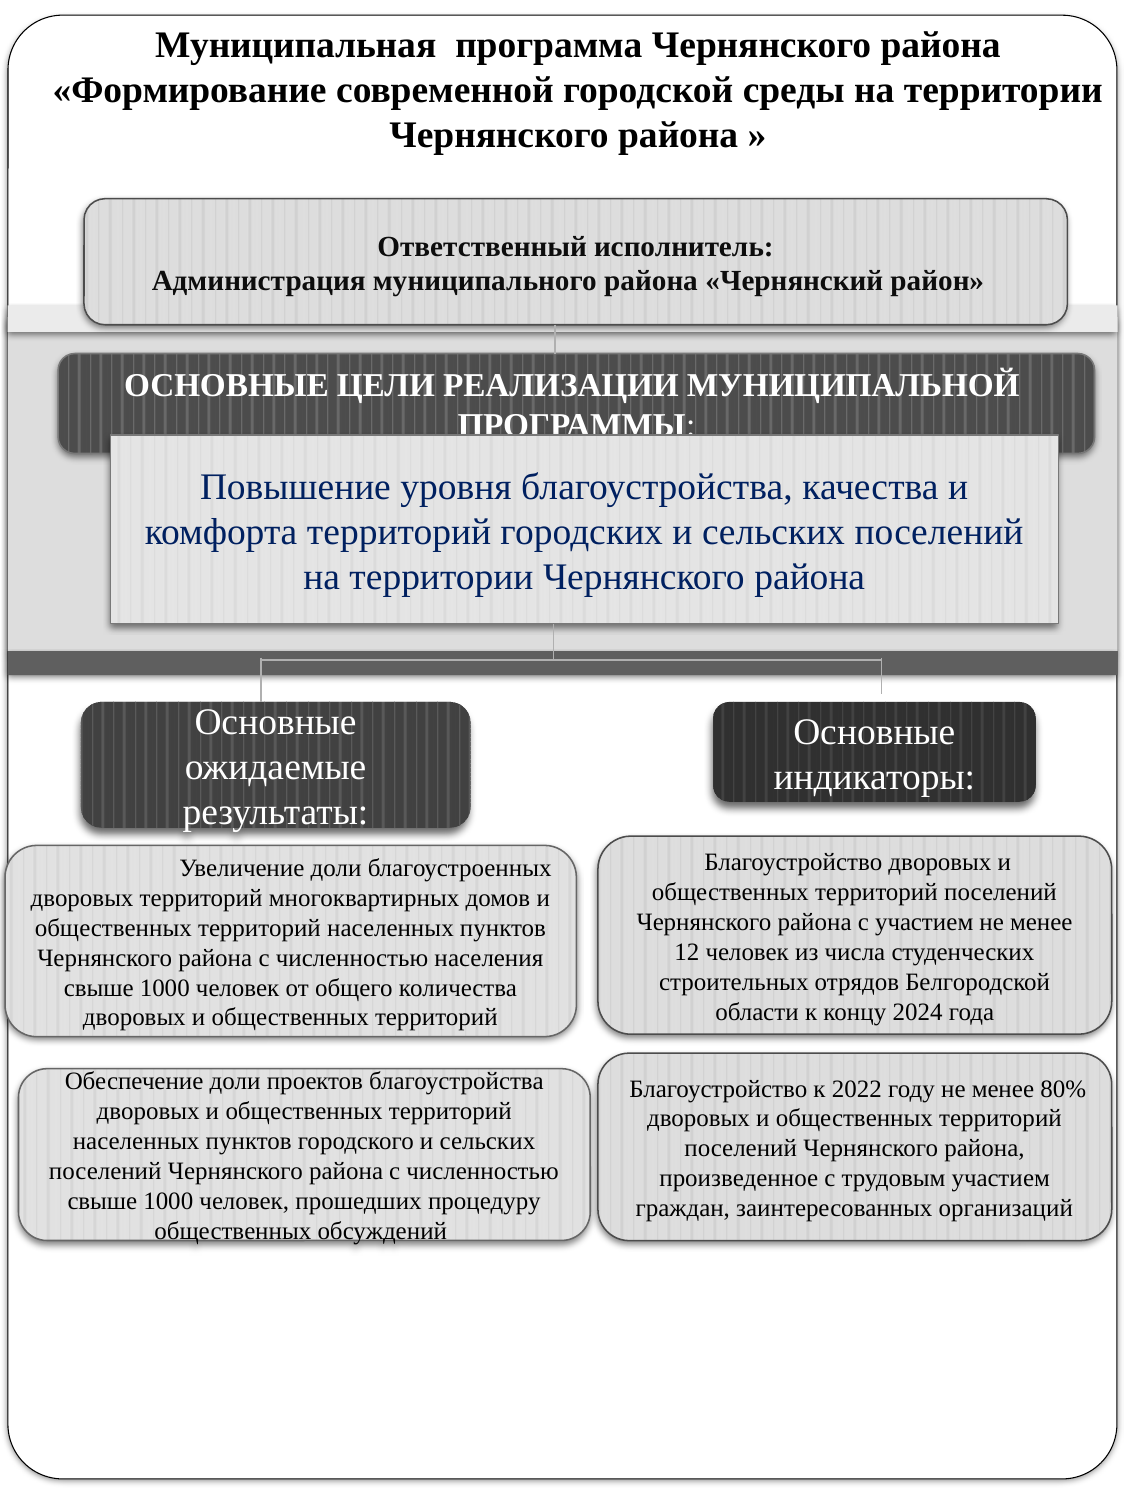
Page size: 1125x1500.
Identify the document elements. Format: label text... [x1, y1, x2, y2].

text_box Увеличение доли благоустроенных дворовых территорий многоквартирных домов и общественных территорий населенных пунктов Чернянского района с численностью населения свыше 1000 человек от общего количества дворовых и общественных территорий [4, 844, 578, 1038]
text_box Ответственный исполнитель: Администрация муниципального района «Чернянский район» [83, 197, 1069, 326]
text_box Благоустройство к 2022 году не менее 80% дворовых и общественных территорий поселений Чернянского района, произведенное с трудовым участием граждан, заинтересованных организаций [597, 1052, 1113, 1242]
text_box Повышение уровня благоустройства, качества и комфорта территорий городских и сельских поселений на территории Чернянского района [110, 434, 1059, 624]
text_box Благоустройство дворовых и общественных территорий поселений Чернянского района с участием не менее 12 человек из числа студенческих строительных отрядов Белгородской области к концу 2024 года [597, 835, 1113, 1035]
text_box ОСНОВНЫЕ ЦЕЛИ РЕАЛИЗАЦИИ МУНИЦИПАЛЬНОЙ ПРОГРАММЫ: [57, 352, 1096, 455]
text_box Основные ожидаемые результаты: [80, 701, 471, 828]
text_box Основные индикаторы: [713, 701, 1036, 802]
text_box Обеспечение доли проектов благоустройства дворовых и общественных территорий населенных пунктов городского и сельских поселений Чернянского района с численностью свыше 1000 человек, прошедших процедуру общественных обсуждений [17, 1067, 592, 1242]
title Муниципальная программа Чернянского района «Формирование современной городской среды на территории Чернянского района » [30, 0, 1125, 183]
